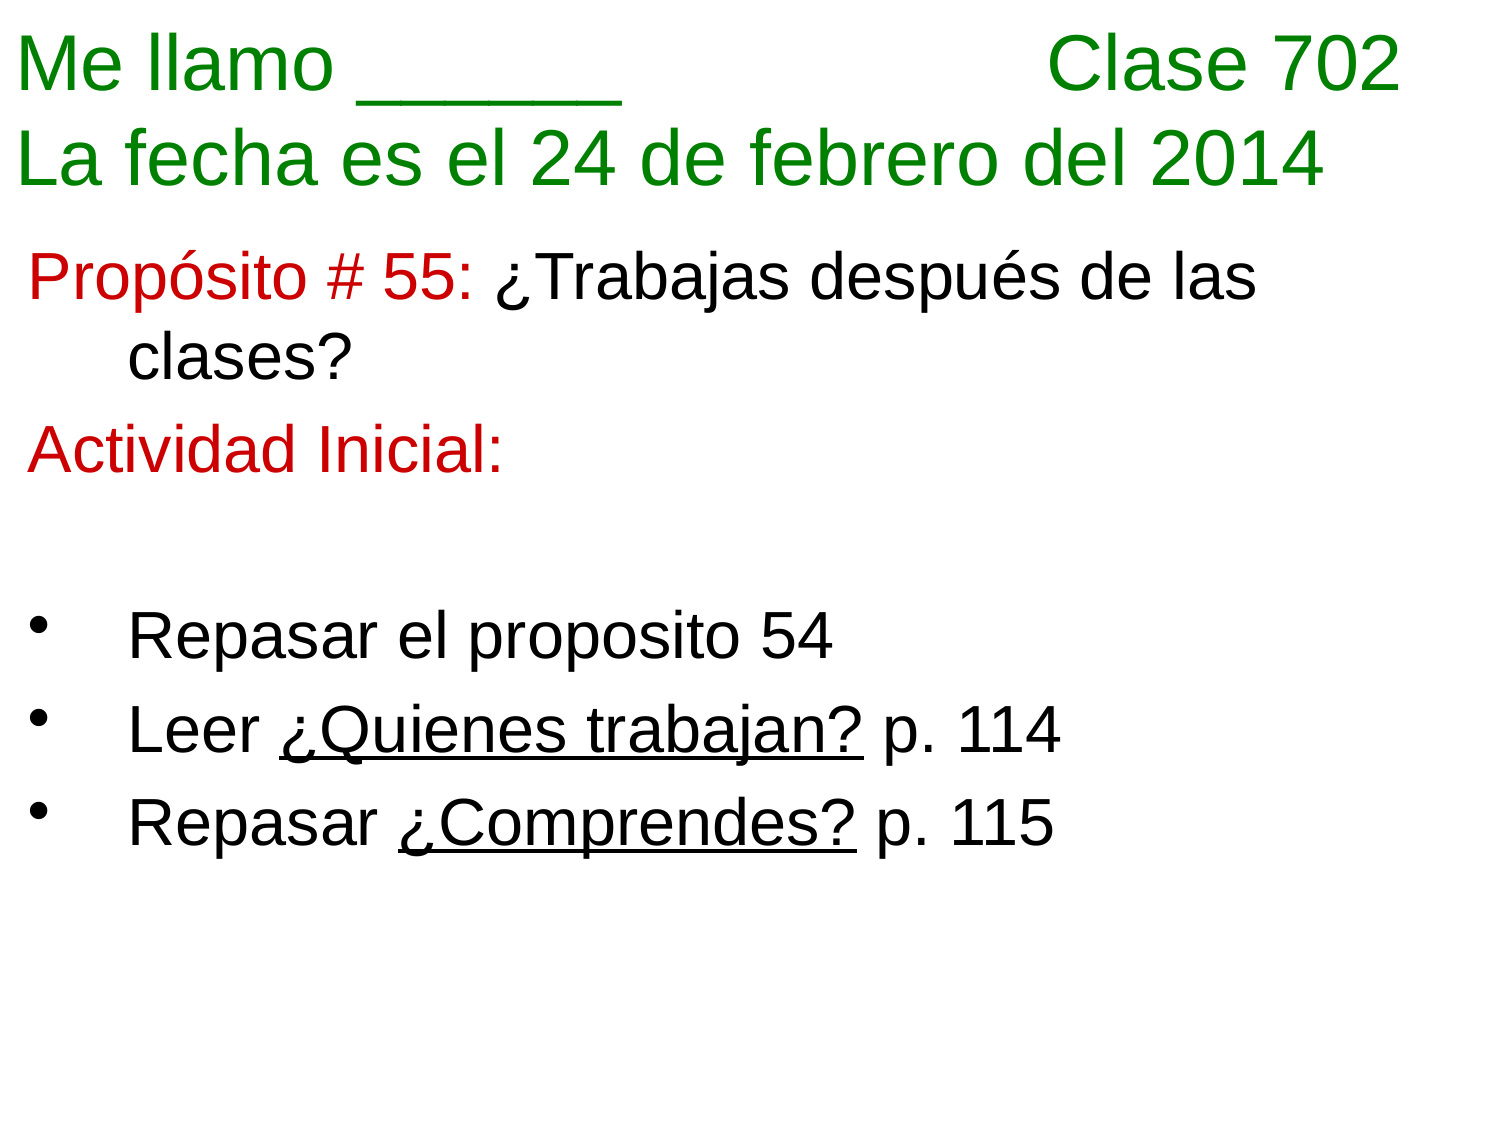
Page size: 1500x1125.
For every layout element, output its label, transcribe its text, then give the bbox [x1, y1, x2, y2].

title Me llamo ______ Clase 702 La fecha es el 24 de febrero del 2014 [0, 12, 1500, 200]
list Propósito # 55: ¿Trabajas después de las clases? Actividad Inicial: Repasar el proposito 54 Leer ¿Quienes trabajan? p. 114 Repasar ¿Comprendes? p. 115 [12, 224, 1463, 1088]
